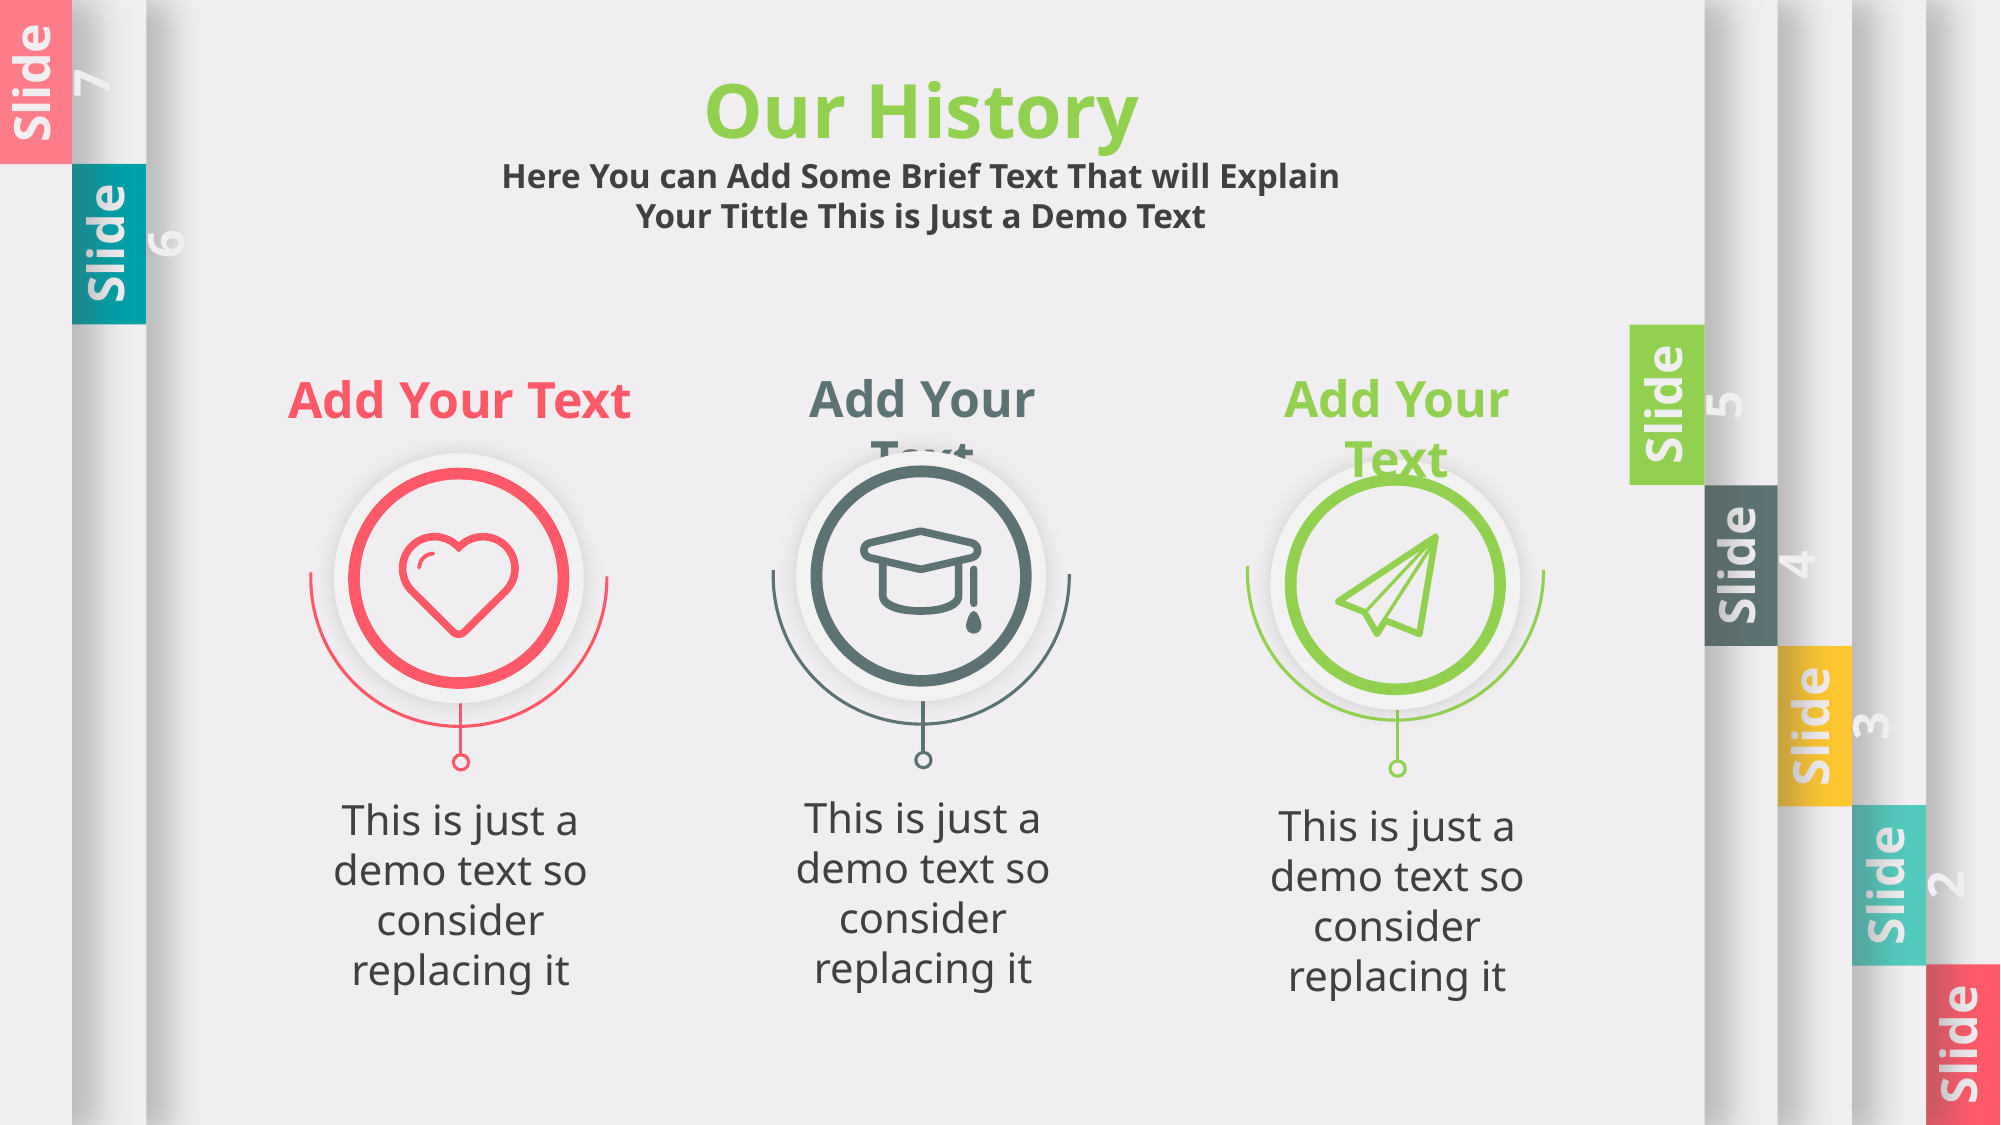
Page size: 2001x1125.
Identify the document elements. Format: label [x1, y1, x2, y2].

text_box [1852, 0, 1927, 1125]
text_box [1778, 0, 1852, 1125]
text_box [470, 55, 1373, 244]
text_box [1927, 0, 2000, 1125]
text_box [72, 0, 147, 1125]
text_box [147, 0, 1705, 1125]
text_box [859, 527, 982, 634]
text_box [1705, 0, 1778, 1125]
text_box [398, 532, 519, 639]
text_box [0, 0, 72, 1125]
